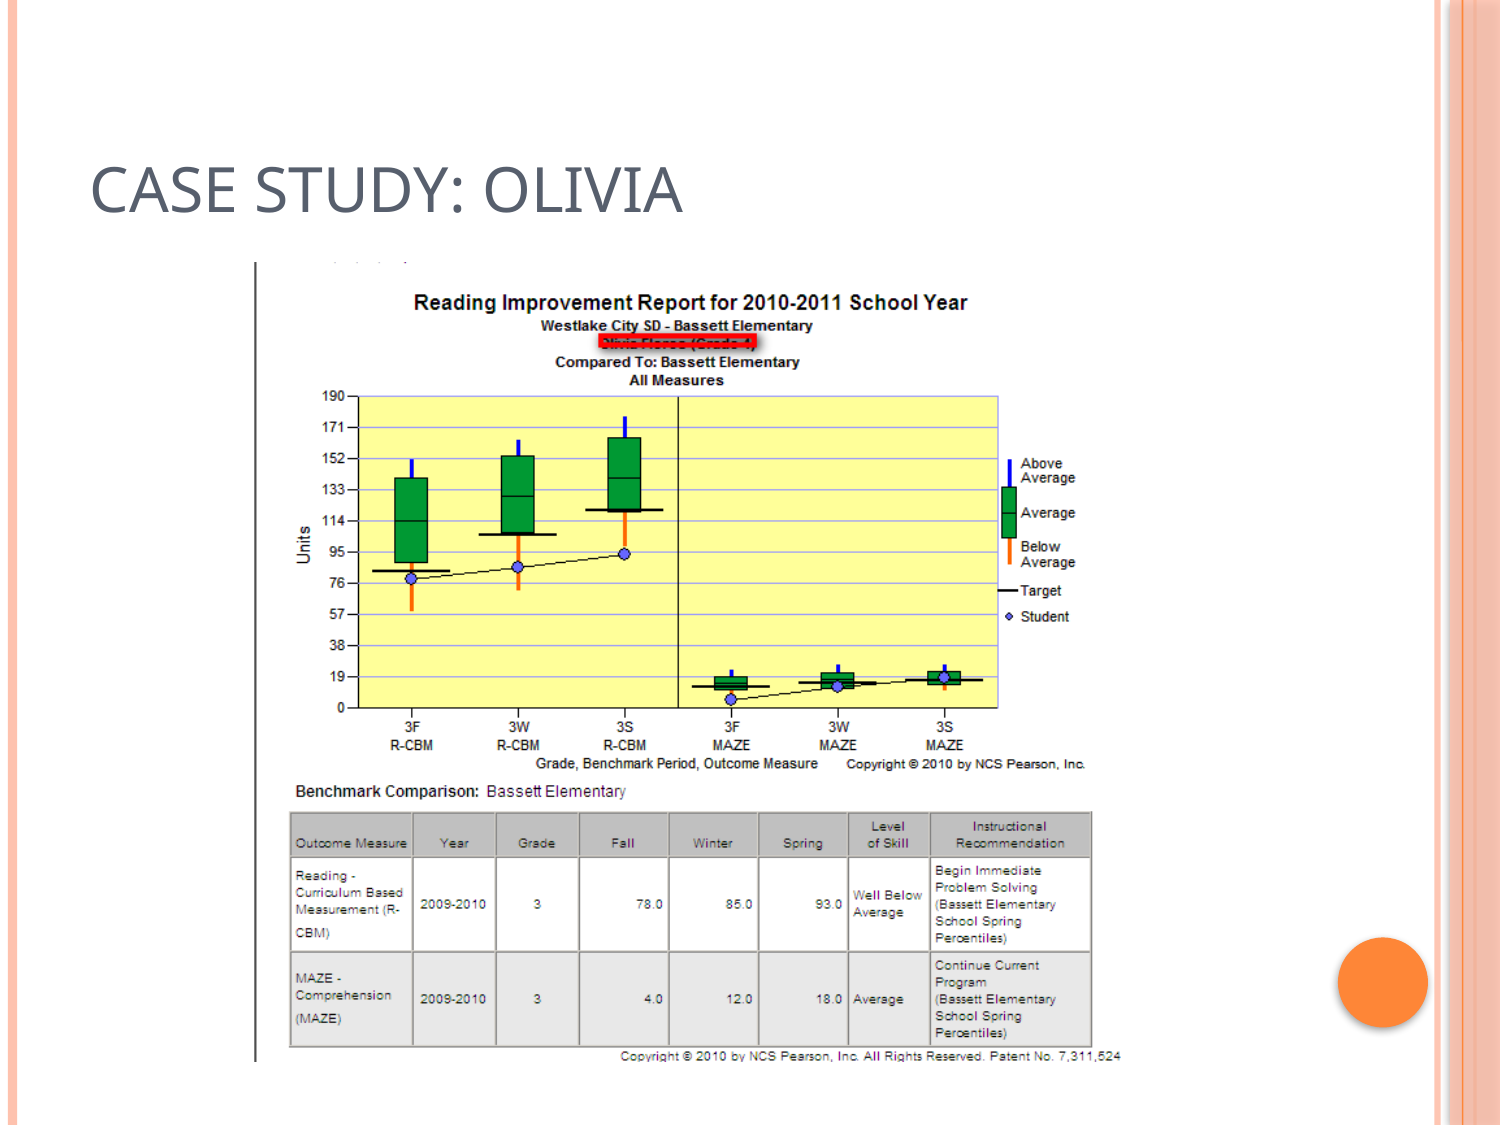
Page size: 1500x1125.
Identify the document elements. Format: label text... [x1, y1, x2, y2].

title Case Study: Olivia [75, 45, 1300, 233]
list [254, 261, 1121, 1063]
